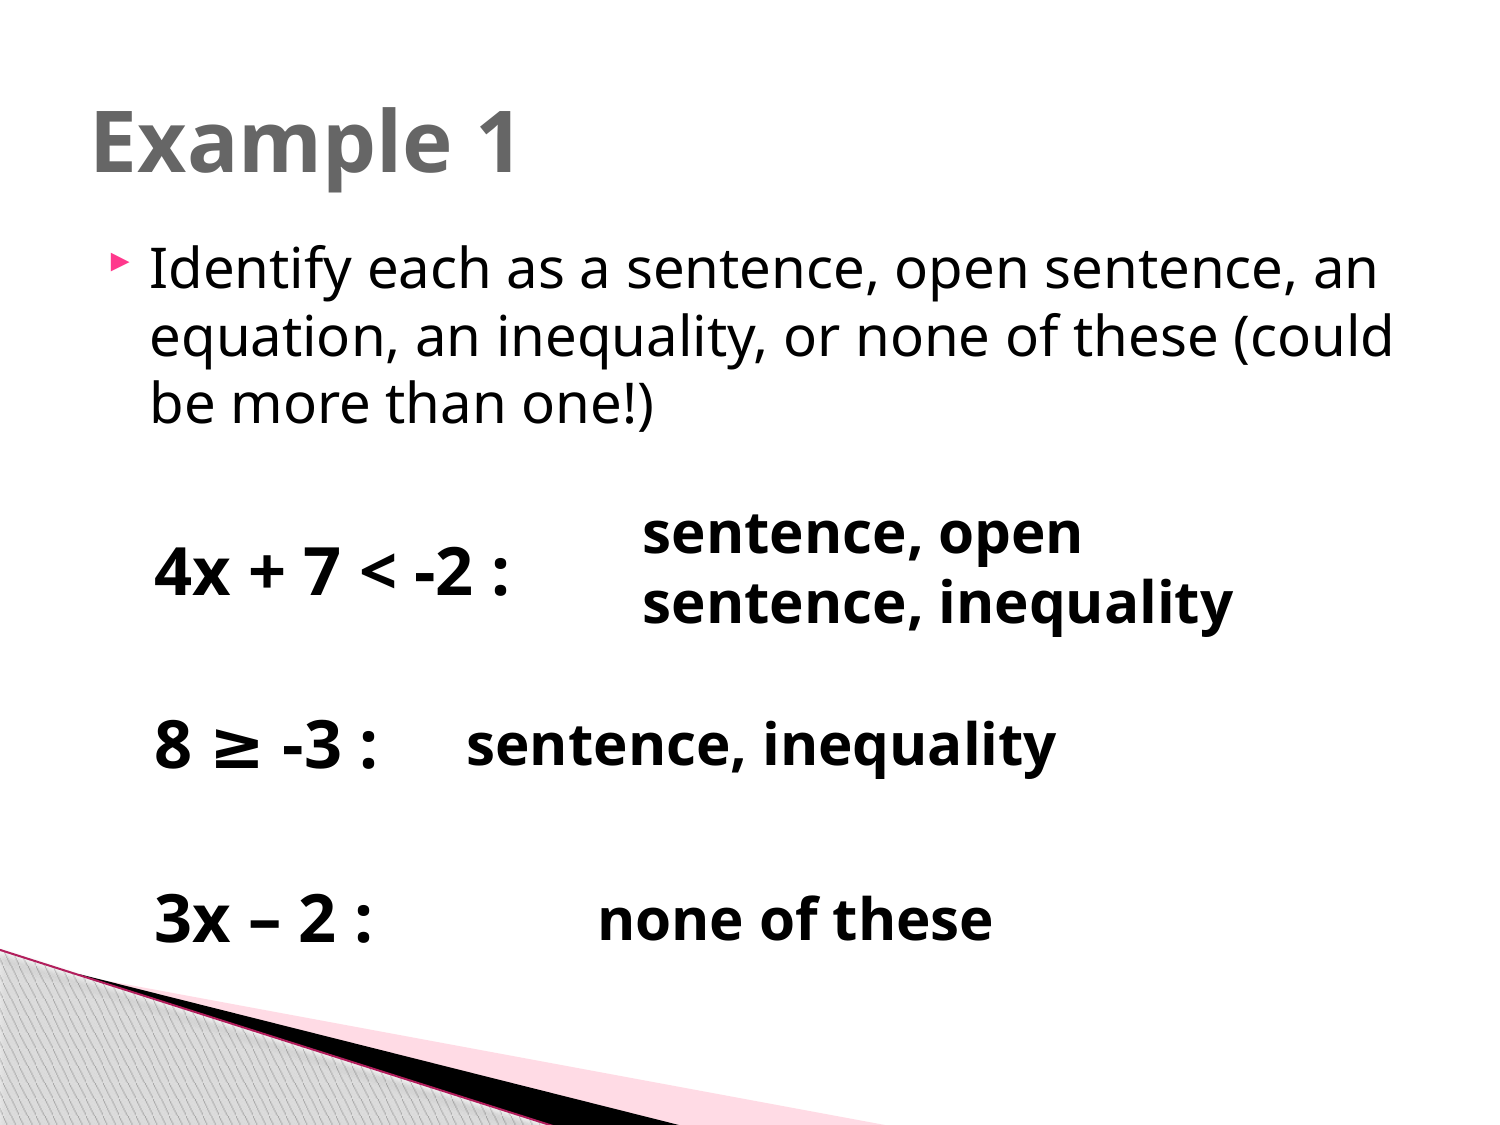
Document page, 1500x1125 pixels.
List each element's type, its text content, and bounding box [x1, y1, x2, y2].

title Example 1 [75, 45, 1425, 233]
text_box sentence, open sentence, inequality [628, 487, 1249, 643]
text_box none of these [582, 875, 1010, 960]
list Identify each as a sentence, open sentence, an equation, an inequality, or none of these (could be more than one!) 4x + 7 < -2 : 8 ≥ -3 : 3x – 2 : [75, 233, 1425, 968]
text_box sentence, inequality [451, 699, 1073, 785]
